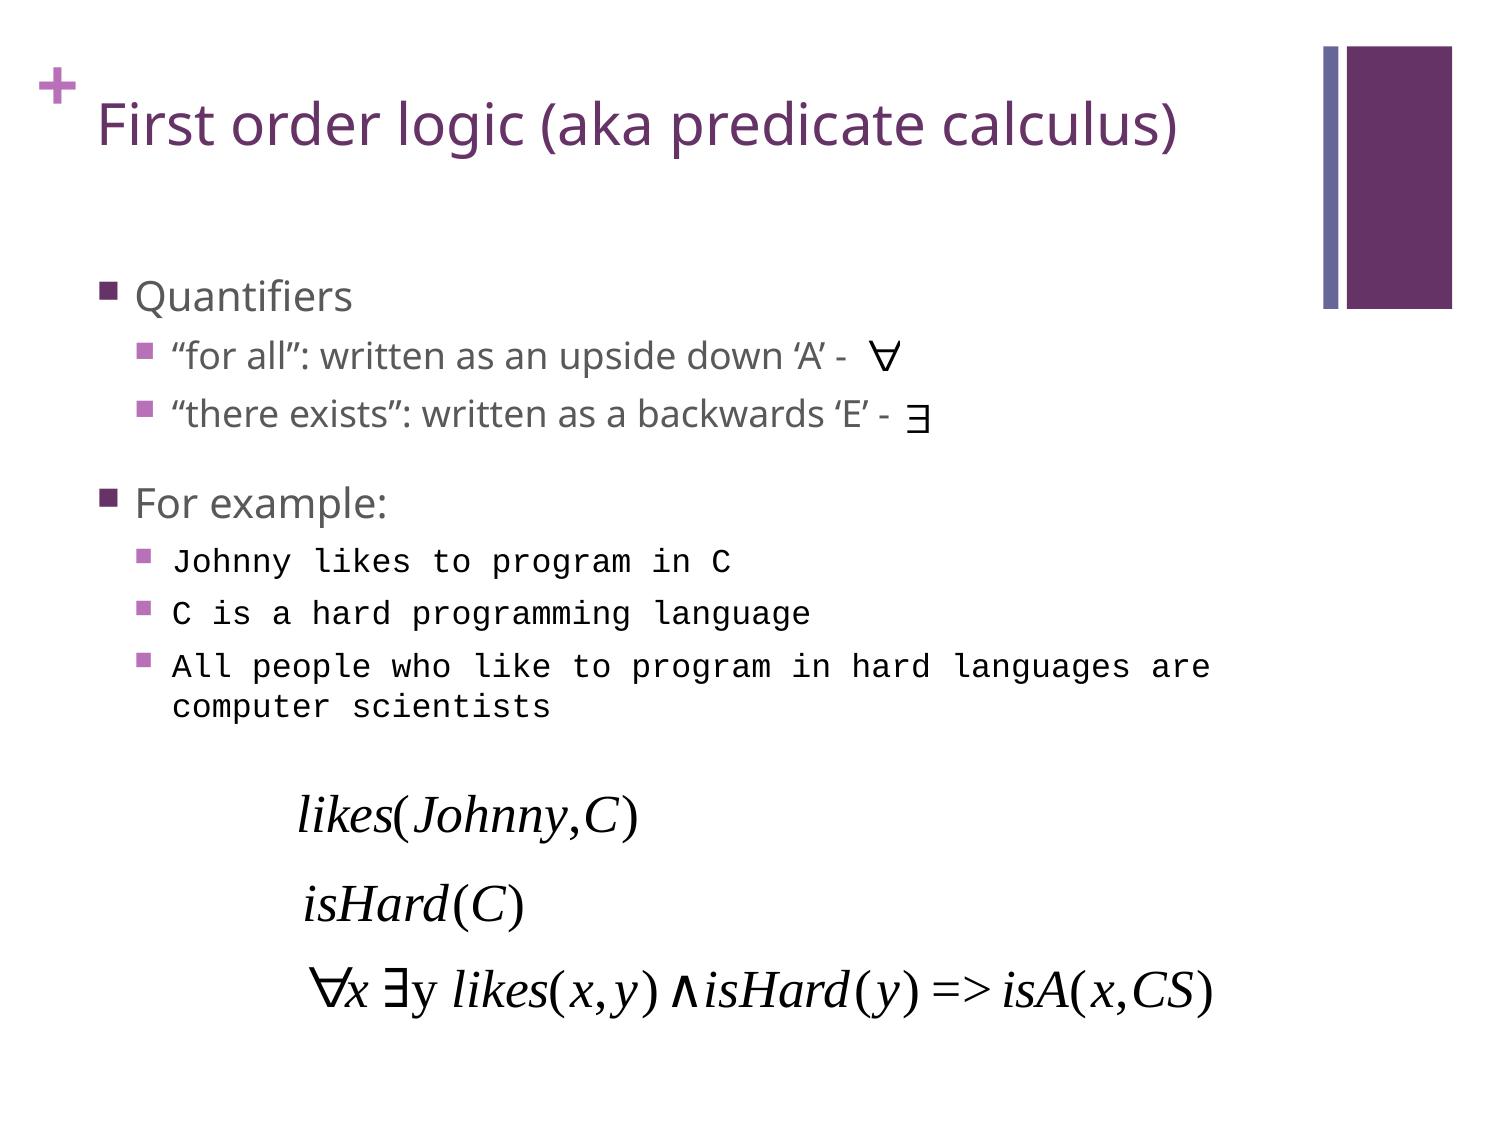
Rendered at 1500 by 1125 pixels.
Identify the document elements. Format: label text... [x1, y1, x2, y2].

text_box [286, 786, 1221, 1026]
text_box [861, 336, 901, 376]
title First order logic (aka predicate calculus) [81, 79, 1322, 262]
list Quantifiers “for all”: written as an upside down ‘A’ - “there exists”: written as a backwards ‘E’ - For example: Johnny likes to program in C C is a hard programming language All people who like to program in hard languages are computer scientists [81, 262, 1322, 750]
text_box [899, 399, 932, 438]
